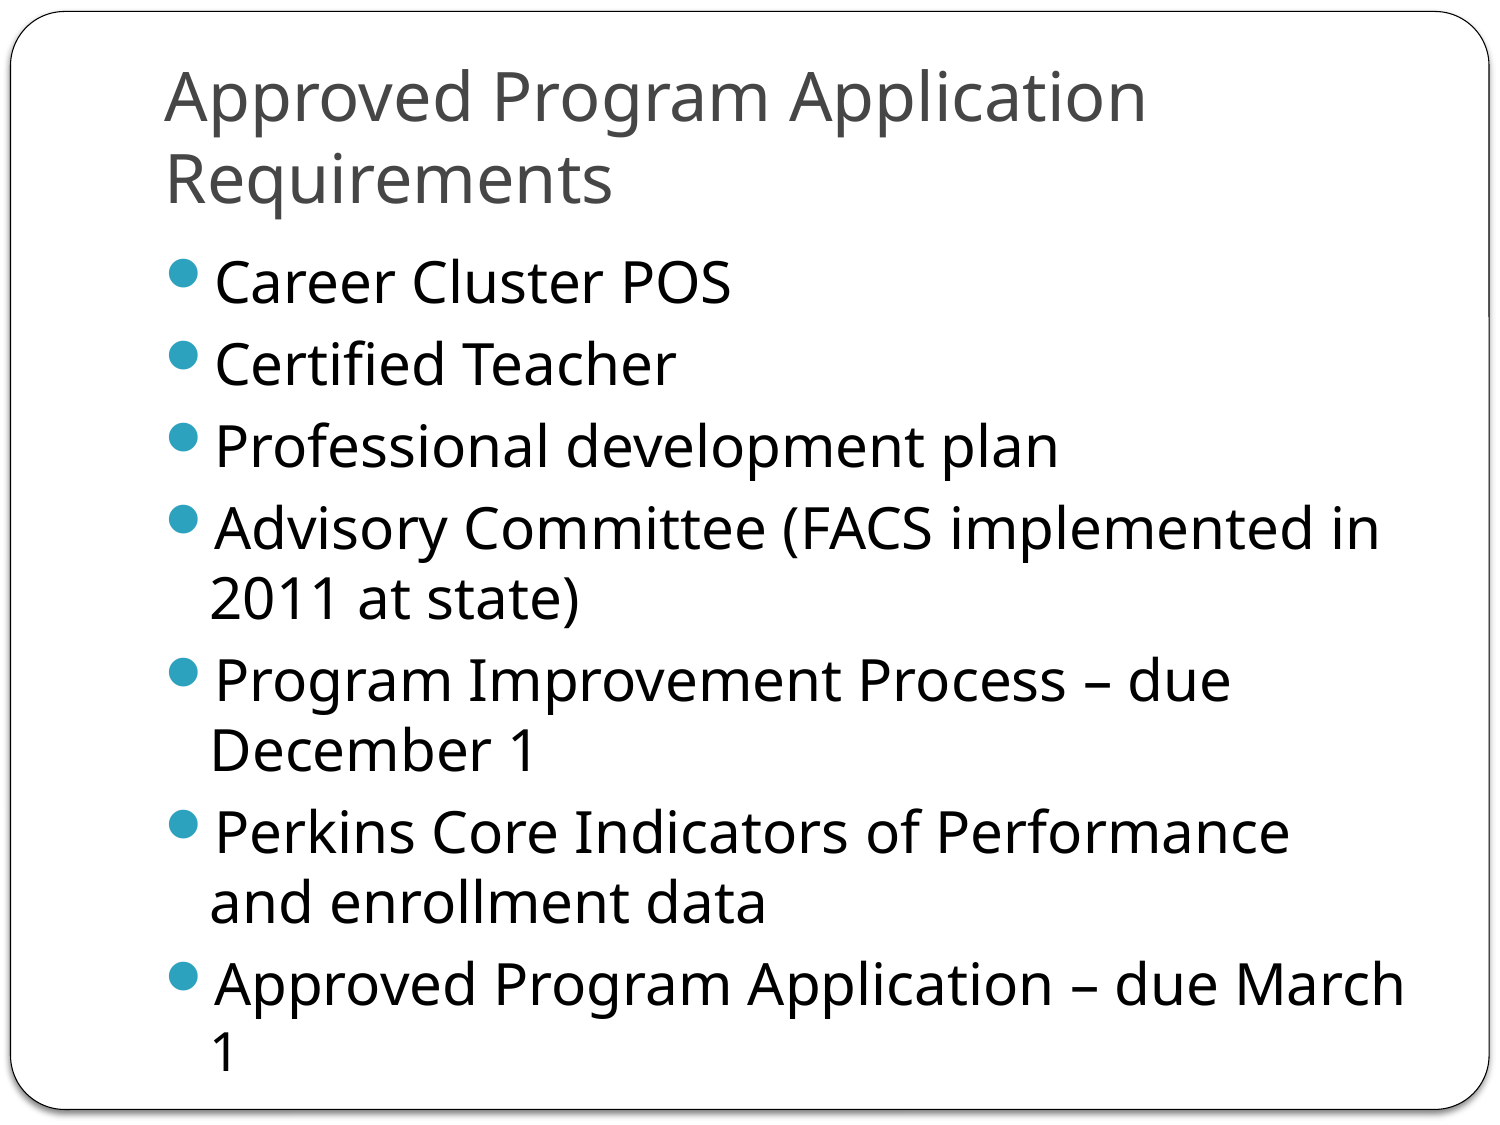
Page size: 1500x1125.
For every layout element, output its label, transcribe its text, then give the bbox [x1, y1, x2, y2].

list Career Cluster POS Certified Teacher Professional development plan Advisory Committee (FACS implemented in 2011 at state) Program Improvement Process – due December 1 Perkins Core Indicators of Performance and enrollment data Approved Program Application – due March 1 [150, 237, 1425, 988]
title Approved Program Application Requirements [150, 45, 1425, 233]
